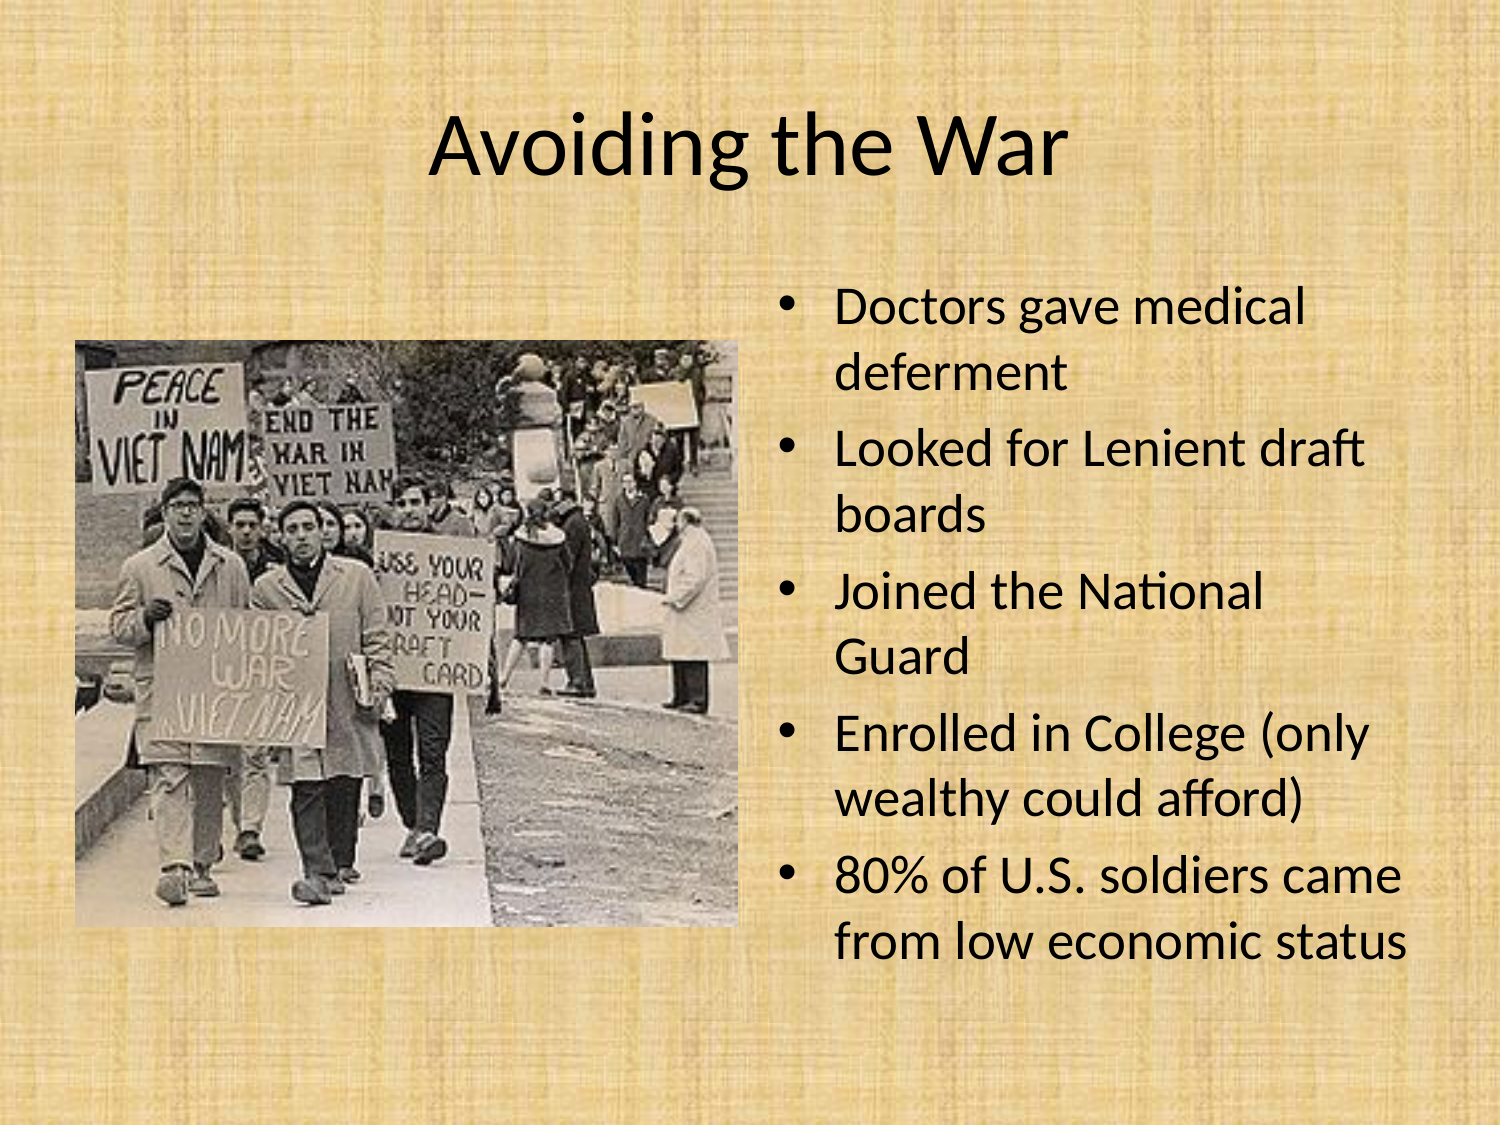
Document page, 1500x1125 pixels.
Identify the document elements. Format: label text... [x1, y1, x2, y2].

title Avoiding the War [75, 45, 1425, 233]
list Doctors gave medical deferment Looked for Lenient draft boards Joined the National Guard Enrolled in College (only wealthy could afford) 80% of U.S. soldiers came from low economic status [762, 262, 1425, 1005]
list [74, 262, 738, 1006]
picture [0, 0, 1500, 1125]
